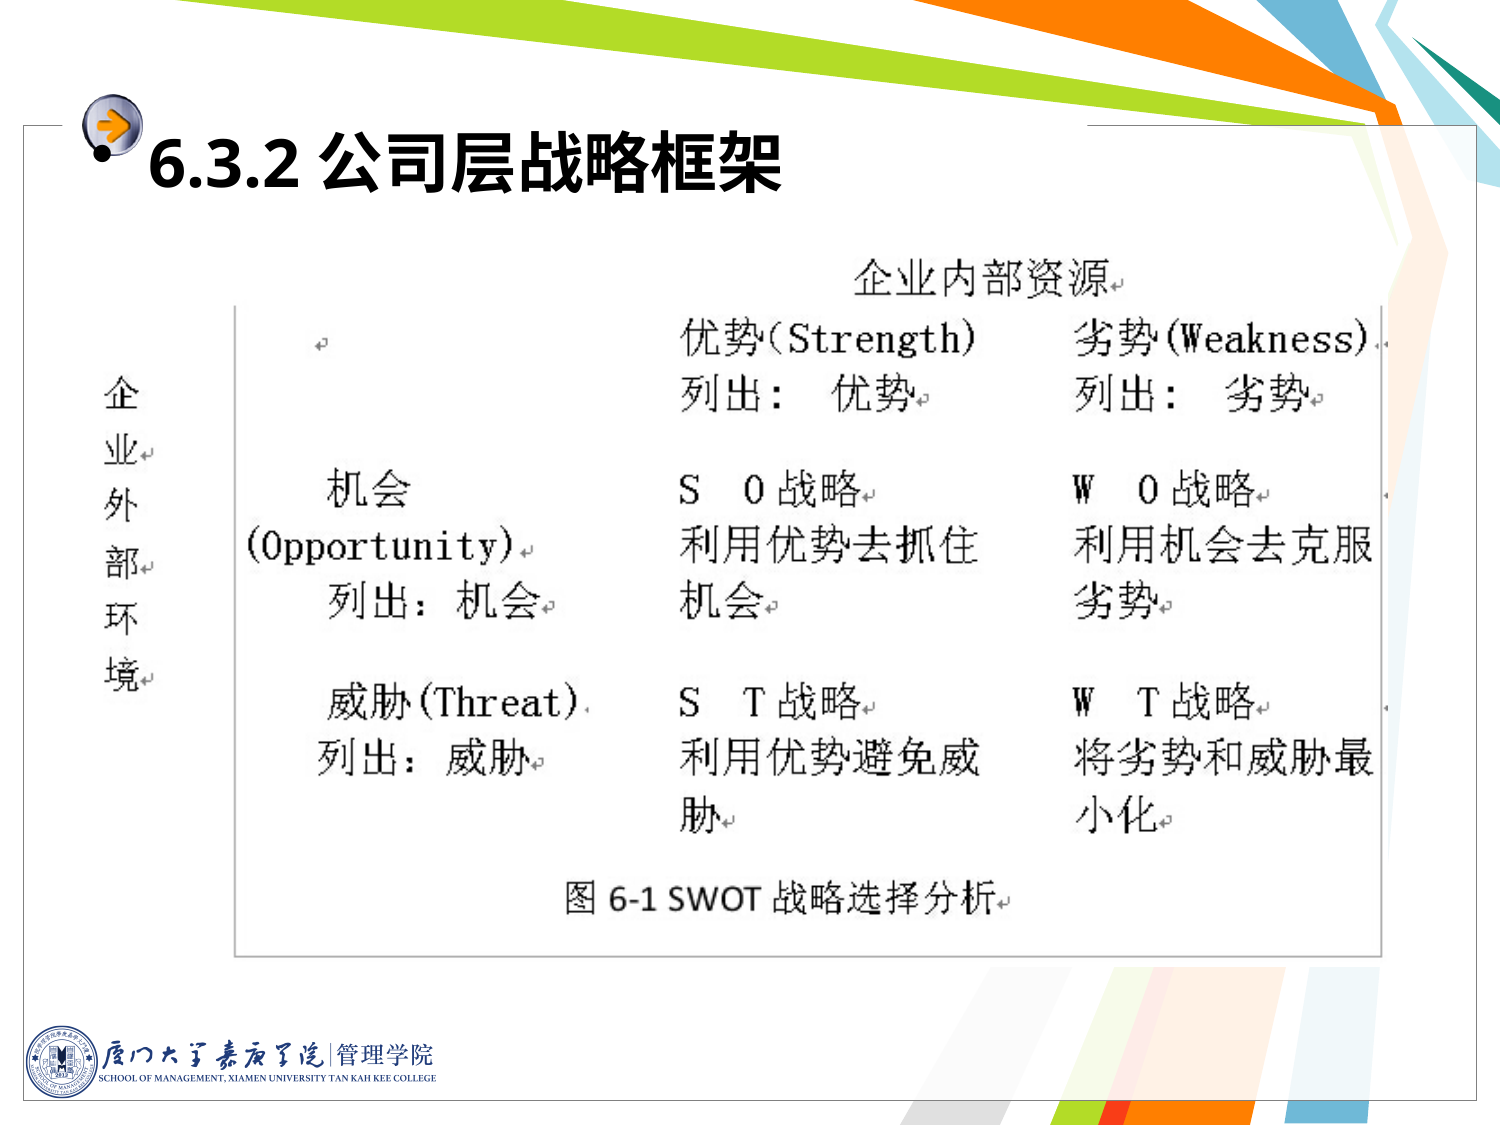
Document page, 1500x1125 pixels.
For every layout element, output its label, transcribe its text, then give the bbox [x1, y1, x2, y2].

picture [82, 94, 143, 113]
picture [76, 243, 1389, 967]
picture [24, 1024, 438, 1100]
list 6.3.2公司层战略框架 [76, 113, 1427, 991]
